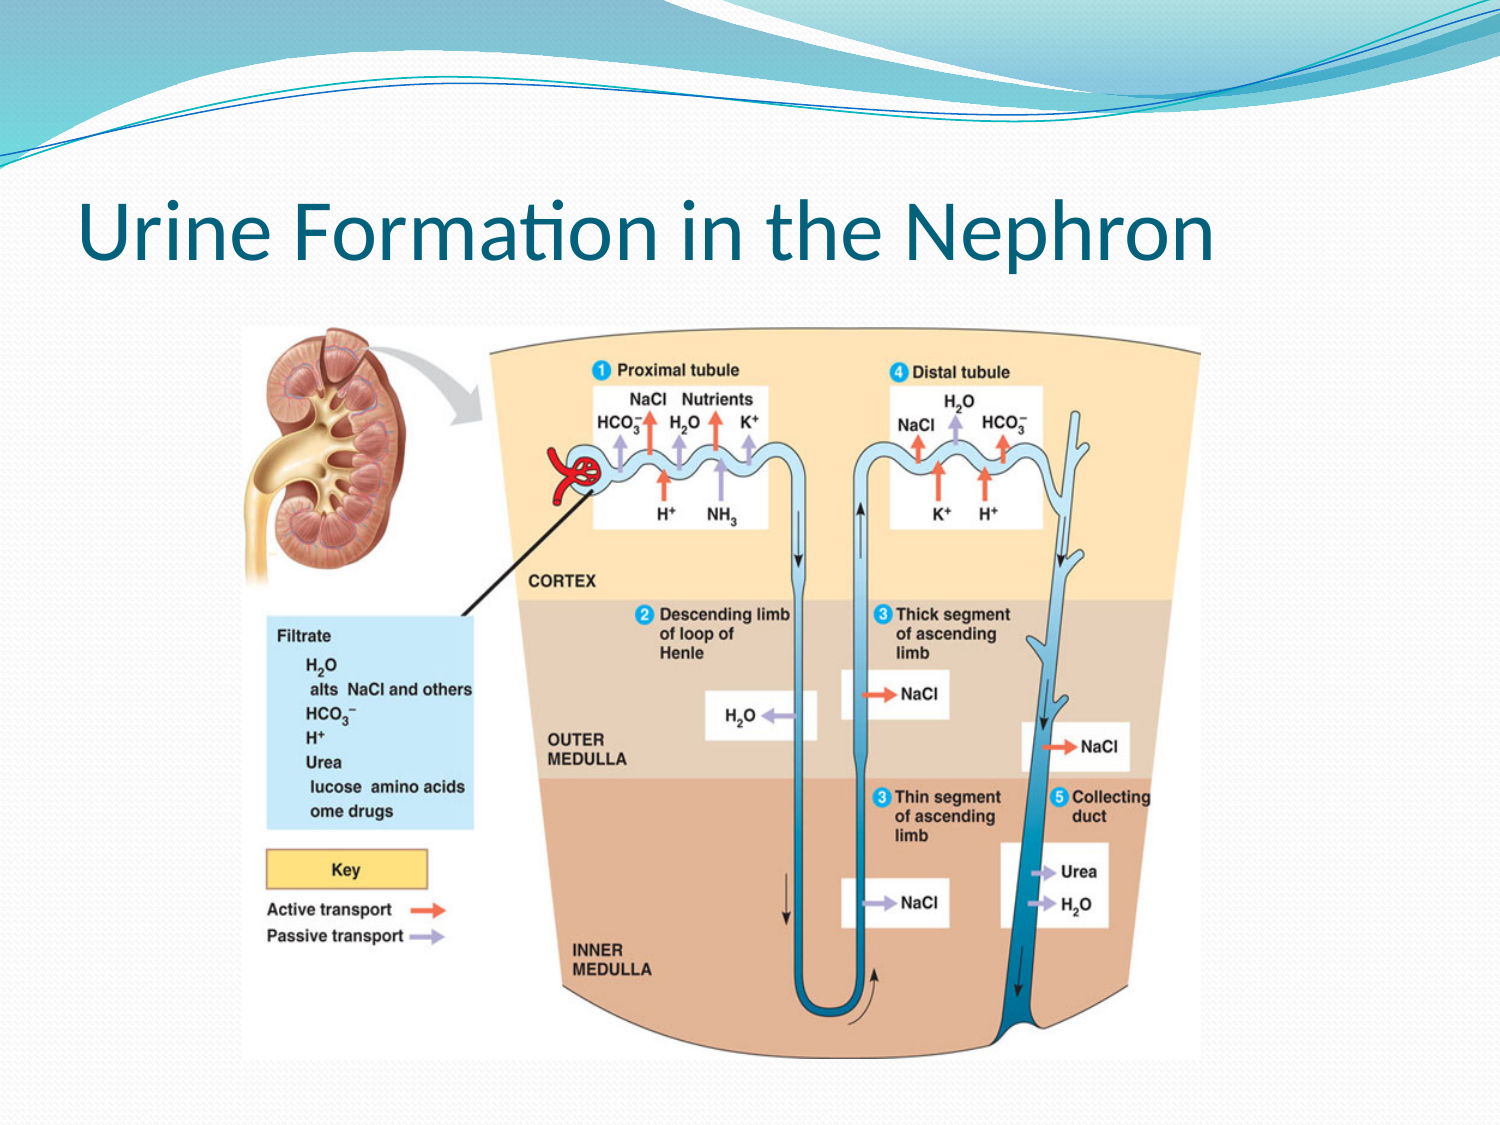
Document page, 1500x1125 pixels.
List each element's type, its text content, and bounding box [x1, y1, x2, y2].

picture [241, 326, 1201, 1059]
title Urine Formation in the Nephron [76, 90, 1427, 278]
